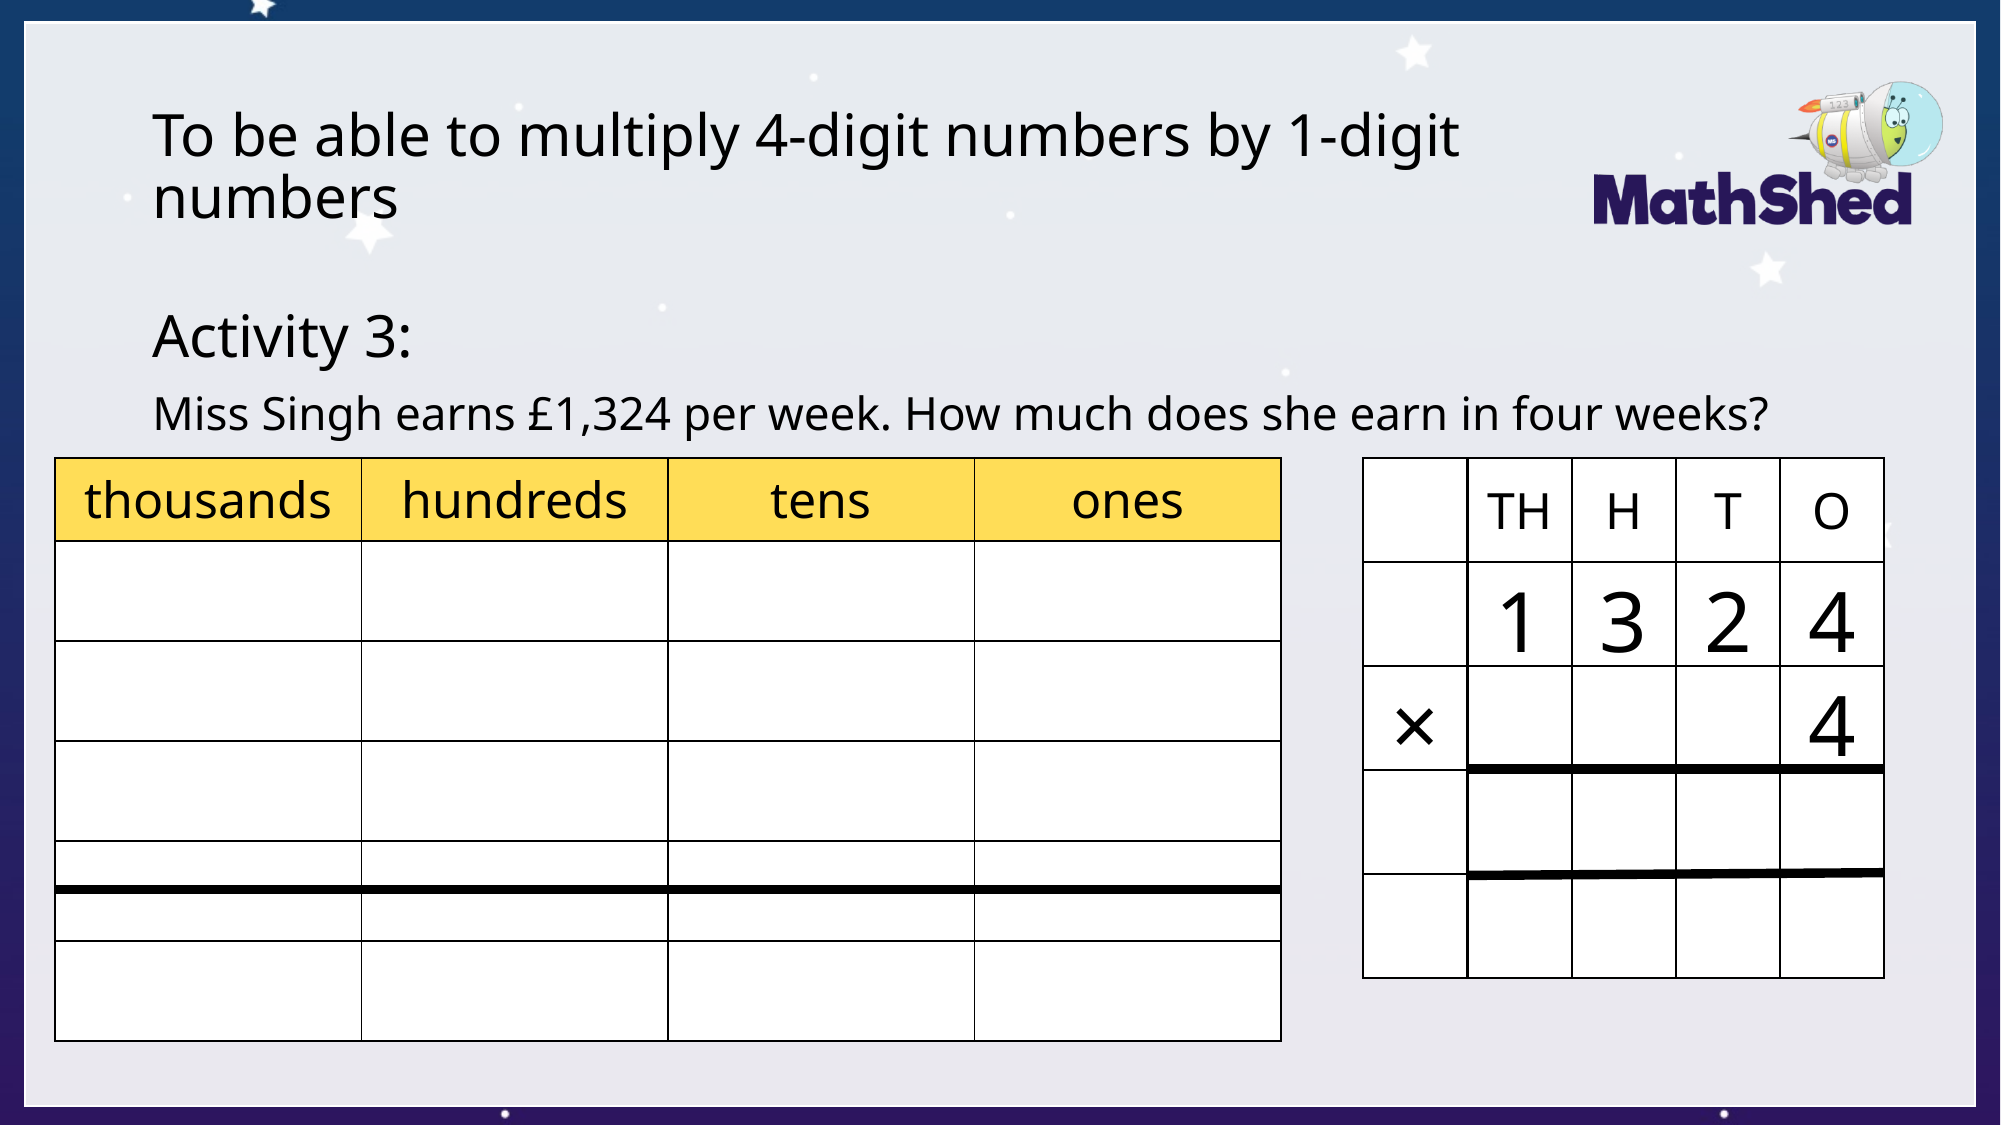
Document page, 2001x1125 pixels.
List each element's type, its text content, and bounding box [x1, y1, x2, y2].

text_box [1467, 665, 1571, 764]
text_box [1467, 872, 1885, 876]
table_cell [56, 642, 361, 740]
table_cell [975, 894, 1280, 940]
table_cell [362, 894, 667, 940]
table_cell [362, 642, 667, 740]
text_box [1675, 665, 1779, 764]
table_cell [56, 942, 361, 1040]
text_box [1362, 769, 1467, 873]
table_cell [362, 542, 667, 640]
title To be able to multiply 4-digit numbers by 1-digit numbers [137, 59, 1578, 278]
text_box TH [1467, 457, 1571, 561]
table_cell [362, 942, 667, 1040]
table_cell [975, 742, 1280, 840]
text_box [1362, 457, 1467, 561]
text_box [1364, 872, 1470, 978]
text_box 5 [1467, 769, 1571, 870]
text_box 0 [1779, 769, 1885, 868]
text_box H [1571, 457, 1675, 561]
table_cell [975, 842, 1280, 885]
text_box T [1675, 457, 1779, 561]
table_cell [975, 942, 1280, 1040]
table_cell [56, 842, 361, 885]
table_cell [56, 542, 361, 640]
text_box [1571, 879, 1675, 979]
table_cell [669, 542, 974, 640]
table_header thousands [56, 459, 361, 540]
text_box 4 [1779, 665, 1885, 768]
text_box [1779, 878, 1885, 979]
list Activity 3: Miss Singh earns £1,324 per week. How much does she earn in four weeks? c [137, 299, 1863, 1014]
table_cell [975, 642, 1280, 740]
table_cell [56, 894, 361, 940]
table_header ones [975, 459, 1280, 540]
picture [0, 0, 2001, 1125]
text_box 6 [1675, 774, 1779, 869]
text_box [1496, 387, 1648, 457]
text_box 4 [1779, 561, 1885, 665]
text_box 6 [1571, 774, 1675, 870]
table_cell [669, 894, 974, 940]
text_box 3 [1571, 561, 1675, 665]
table_cell [669, 742, 974, 840]
table_cell [975, 542, 1280, 640]
table_cell [362, 842, 667, 885]
text_box [1362, 561, 1467, 665]
table_cell [669, 842, 974, 885]
table_cell [362, 742, 667, 840]
table_cell [669, 642, 974, 740]
table_cell [669, 942, 974, 1040]
text_box [1571, 665, 1675, 764]
text_box 2 [1675, 879, 1779, 979]
text_box × [1362, 665, 1467, 769]
text_box O [1779, 457, 1885, 561]
table_header tens [669, 459, 974, 540]
text_box 1 [1467, 561, 1571, 665]
text_box 2 [1675, 561, 1779, 665]
table_header hundreds [362, 459, 667, 540]
text_box 1 [1467, 880, 1571, 979]
table_cell [56, 742, 361, 840]
